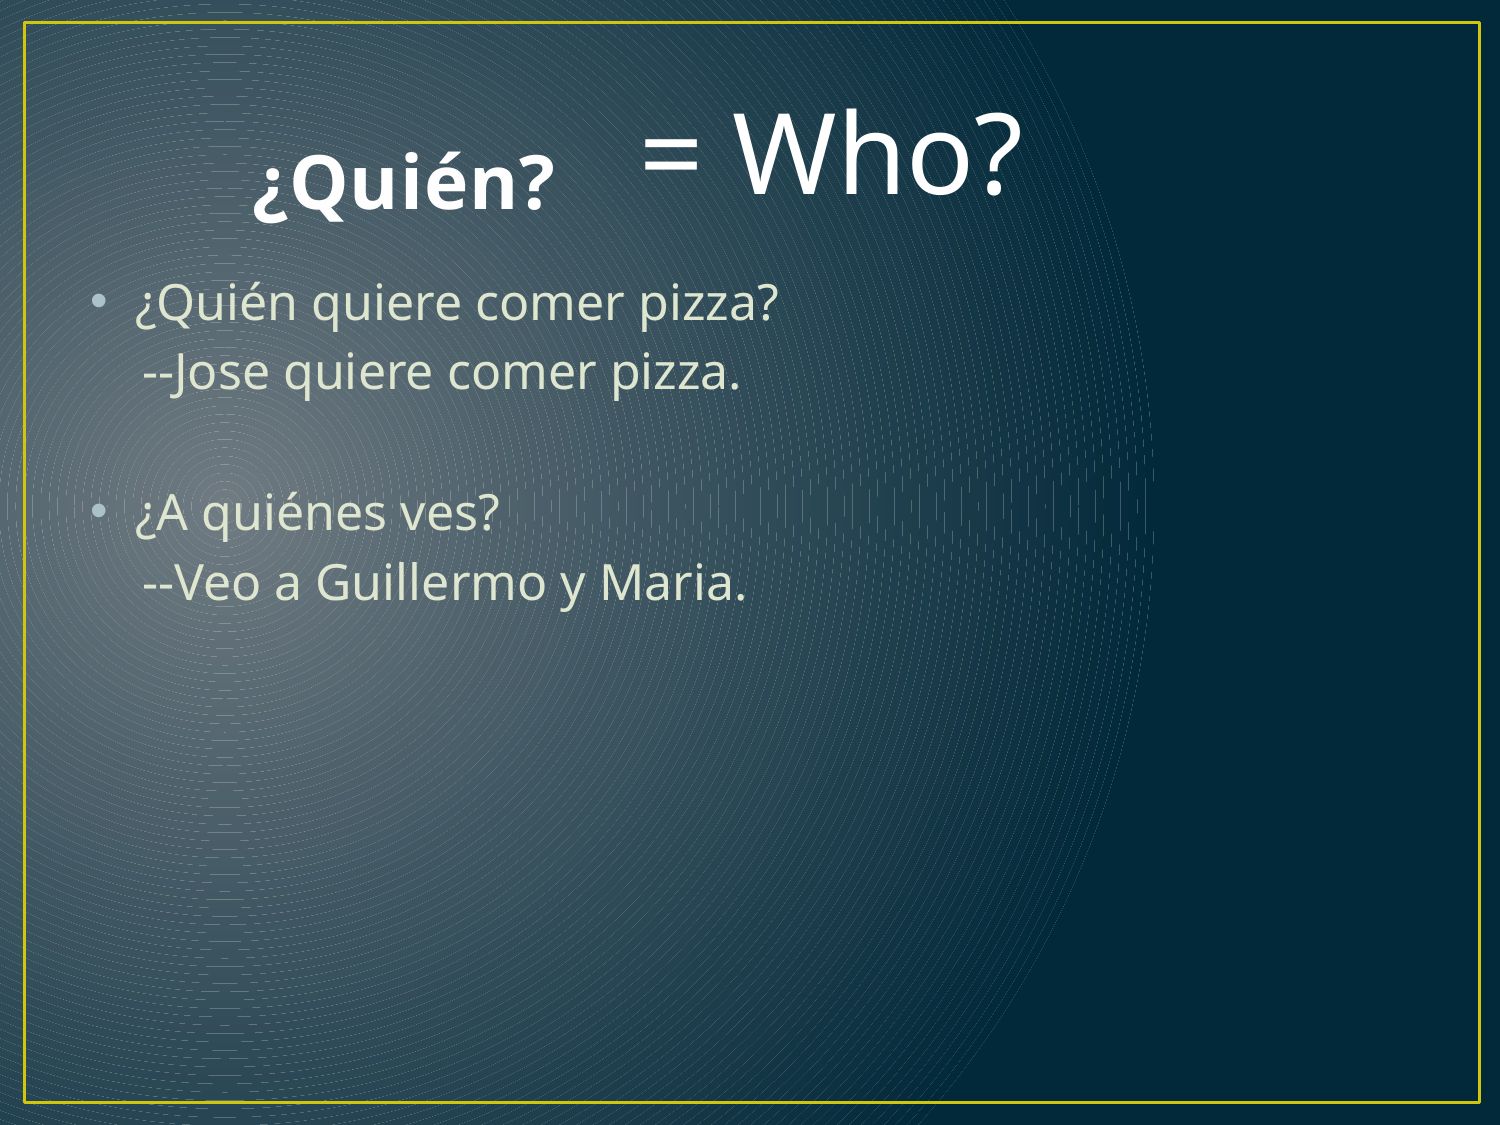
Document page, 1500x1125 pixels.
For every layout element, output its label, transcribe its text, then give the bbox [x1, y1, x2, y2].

text_box = Who? [624, 74, 1313, 225]
title ¿Quién? [237, 44, 1150, 232]
list ¿Quién quiere comer pizza? --Jose quiere comer pizza. ¿A quiénes ves? --Veo a Guillermo y Maria. [75, 262, 1425, 1005]
